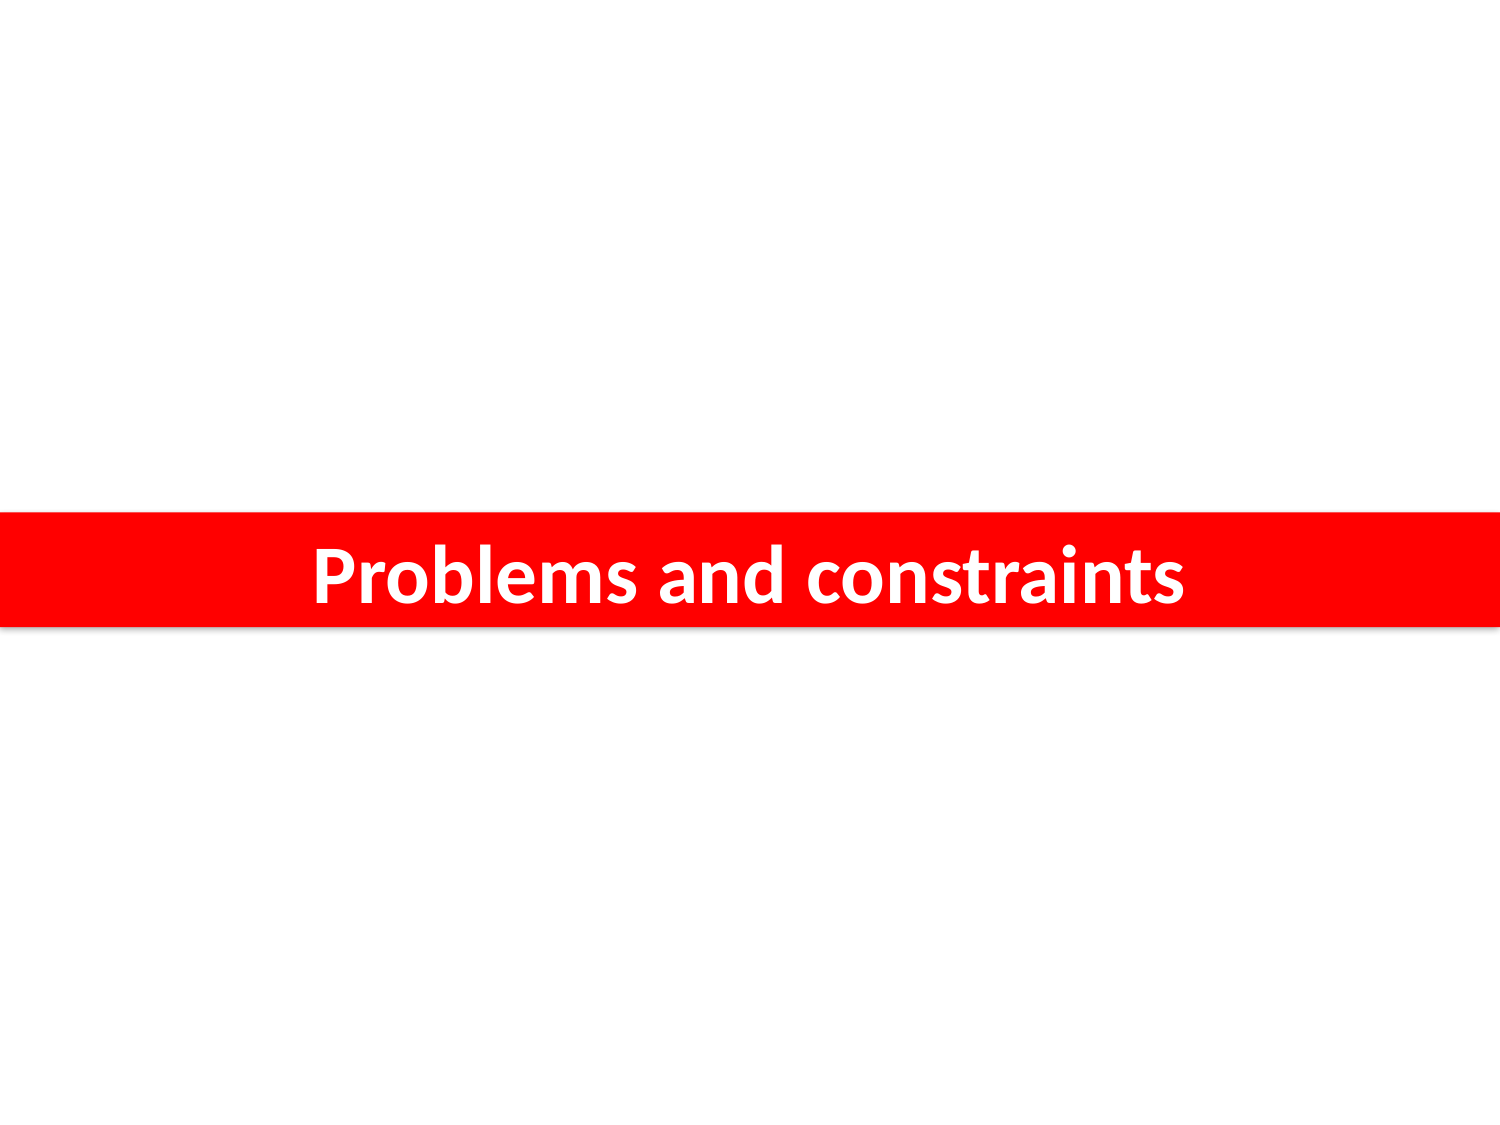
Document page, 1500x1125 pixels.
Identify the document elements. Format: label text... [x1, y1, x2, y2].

text_box Problems and constraints [0, 512, 1500, 628]
